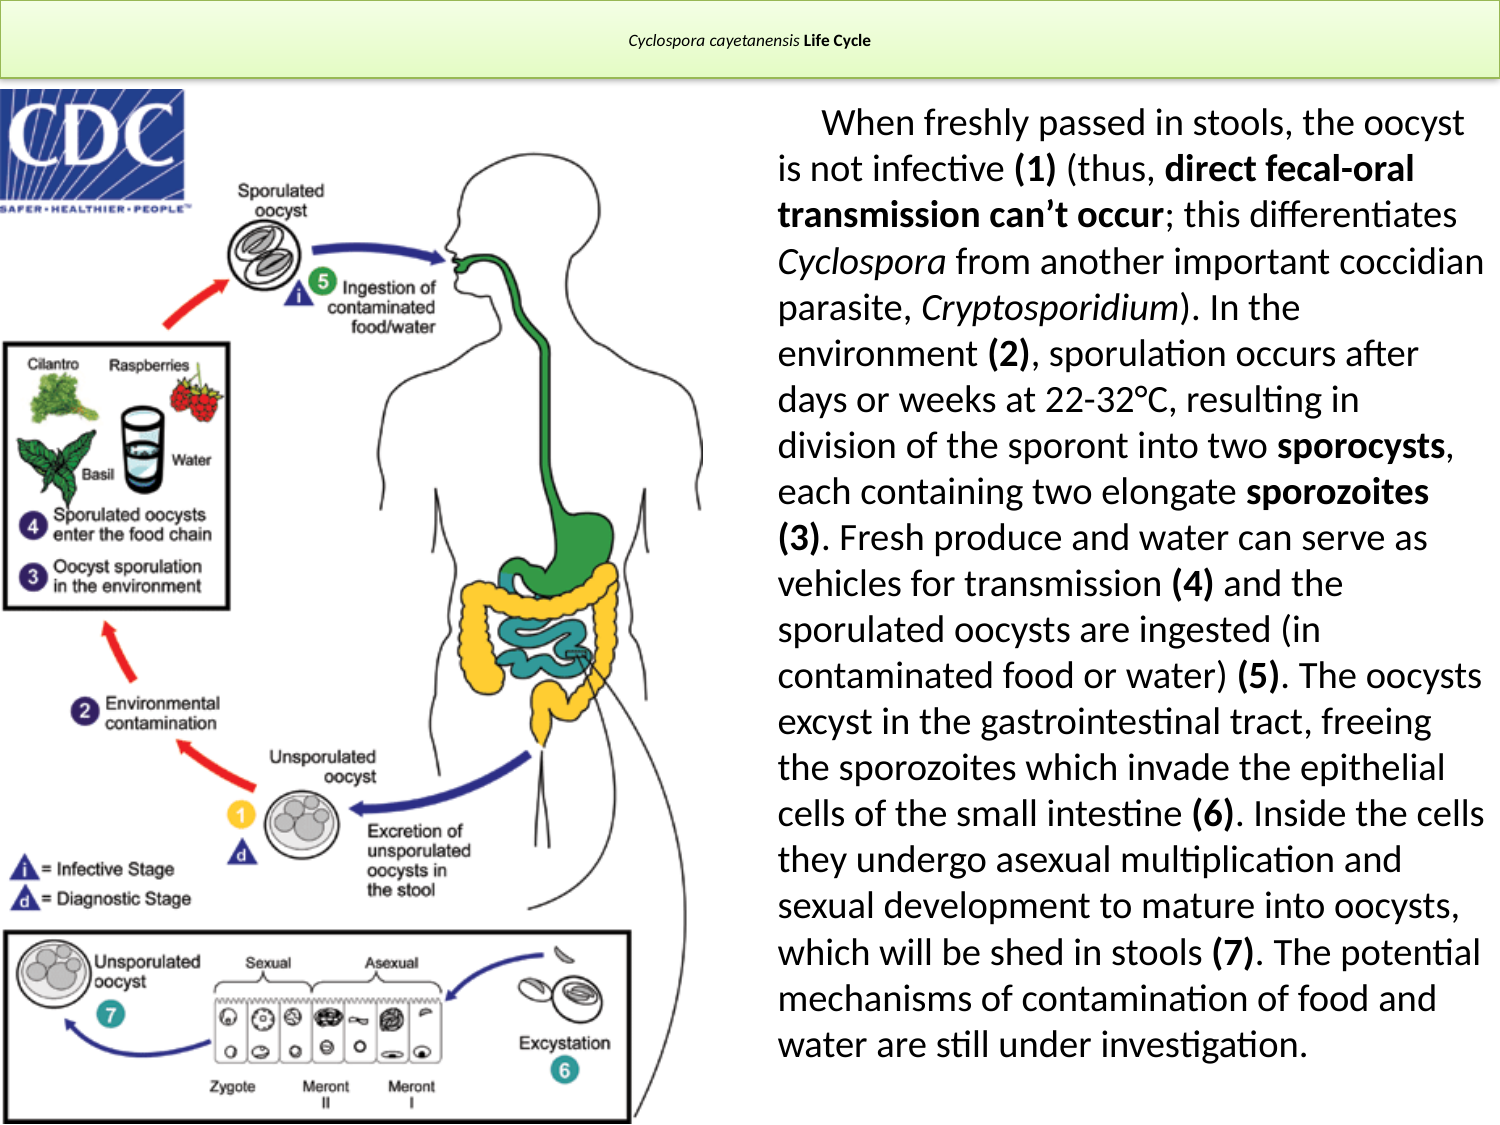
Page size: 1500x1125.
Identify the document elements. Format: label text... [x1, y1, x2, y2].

title Cyclospora cayetanensis Life Cycle [0, 0, 1500, 79]
list When freshly passed in stools, the oocyst is not infective (1) (thus, direct fecal-oral transmission can’t occur; this differentiates Cyclospora from another important coccidian parasite, Cryptosporidium). In the environment (2), sporulation occurs after days or weeks at 22-32°C, resulting in division of the sporont into two sporocysts, each containing two elongate sporozoites (3). Fresh produce and water can serve as vehicles for transmission (4) and the sporulated oocysts are ingested (in contaminated food or water) (5). The oocysts excyst in the gastrointestinal tract, freeing the sporozoites which invade the epithelial cells of the small intestine (6). Inside the cells they undergo asexual multiplication and sexual development to mature into oocysts, which will be shed in stools (7). The potential mechanisms of contamination of food and water are still under investigation. [762, 90, 1500, 1125]
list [0, 89, 703, 1124]
